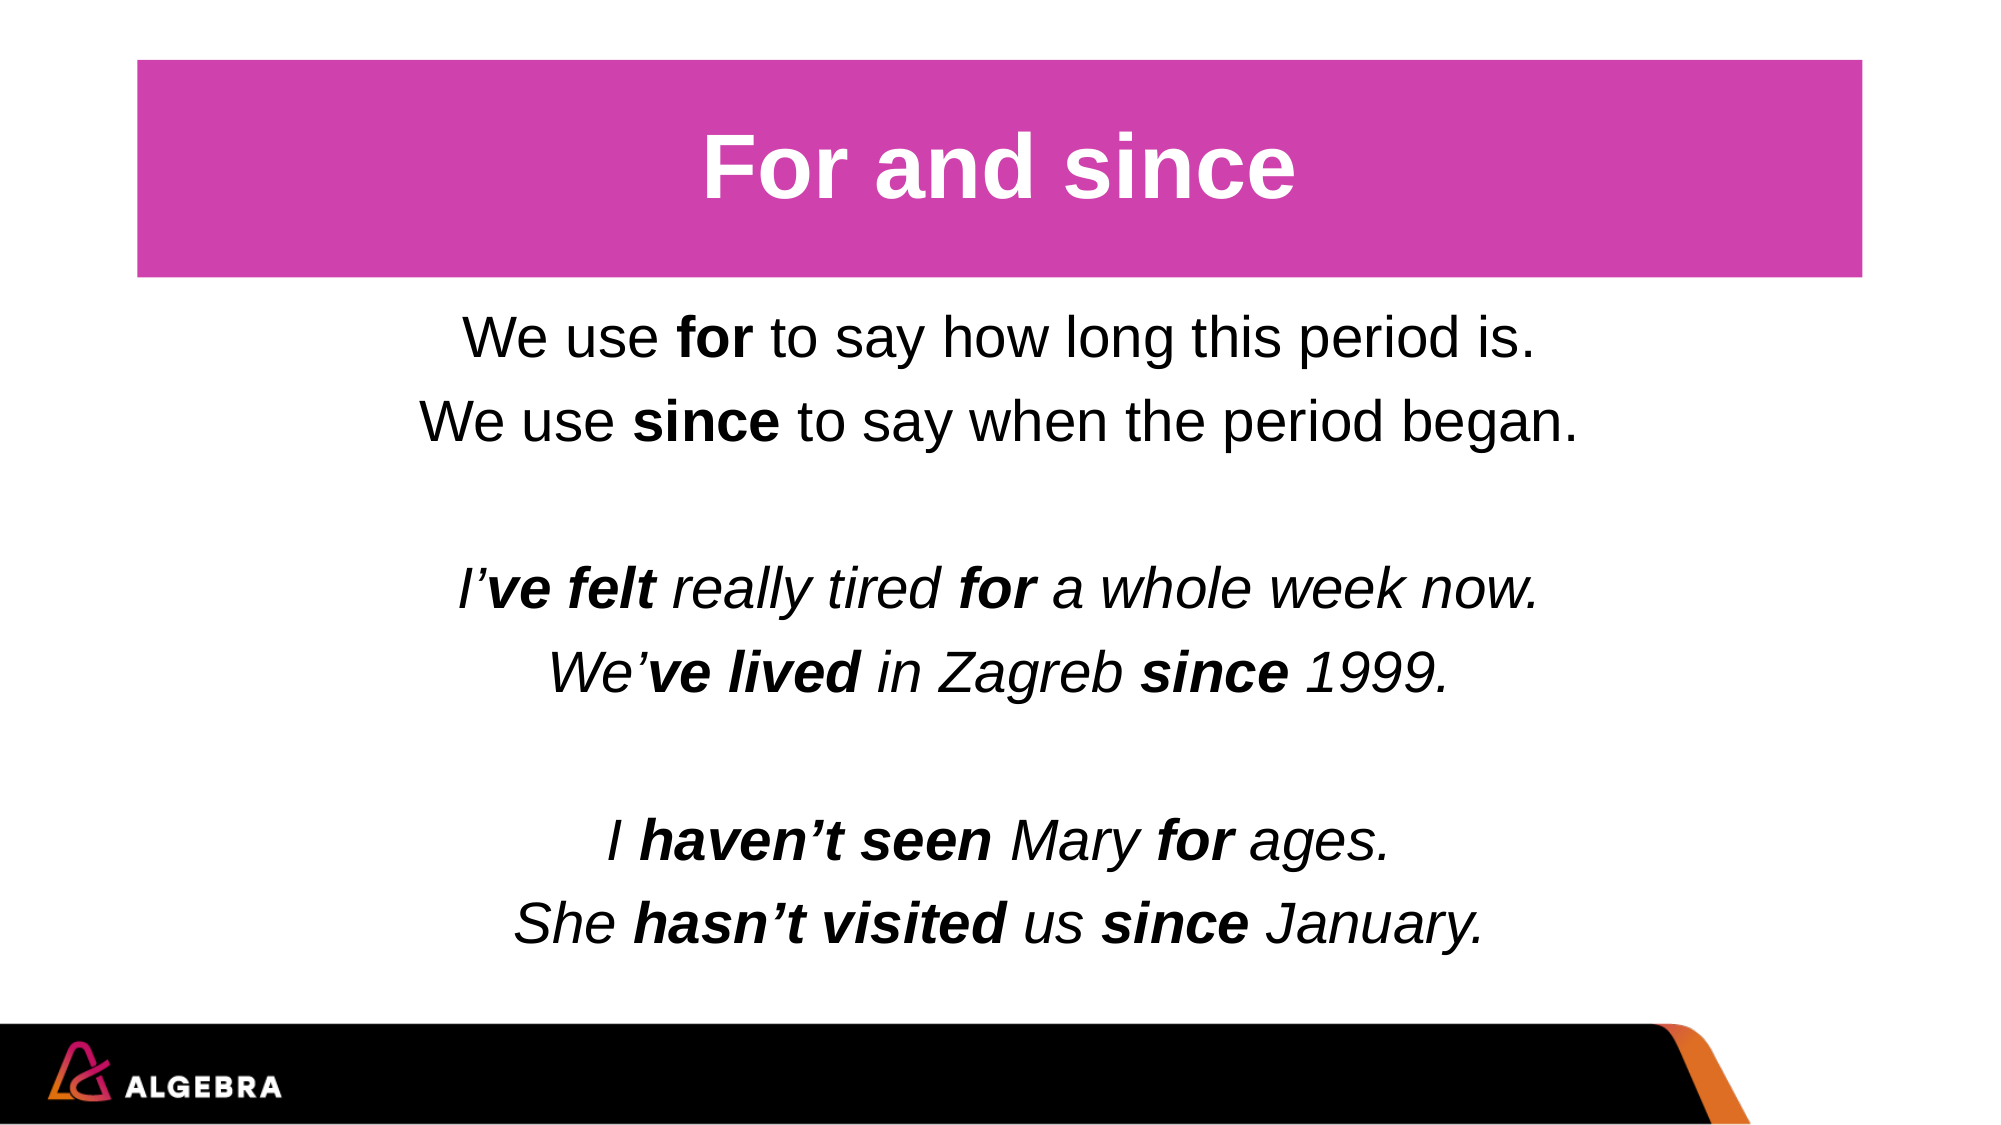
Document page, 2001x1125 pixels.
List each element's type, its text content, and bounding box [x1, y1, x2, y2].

list We use for to say how long this period is. We use since to say when the period began. I’ve felt really tired for a whole week now. We’ve lived in Zagreb since 1999. I haven’t seen Mary for ages. She hasn’t visited us since January. [137, 299, 1863, 1014]
title For and since [137, 59, 1863, 278]
picture [0, 1023, 1958, 1125]
